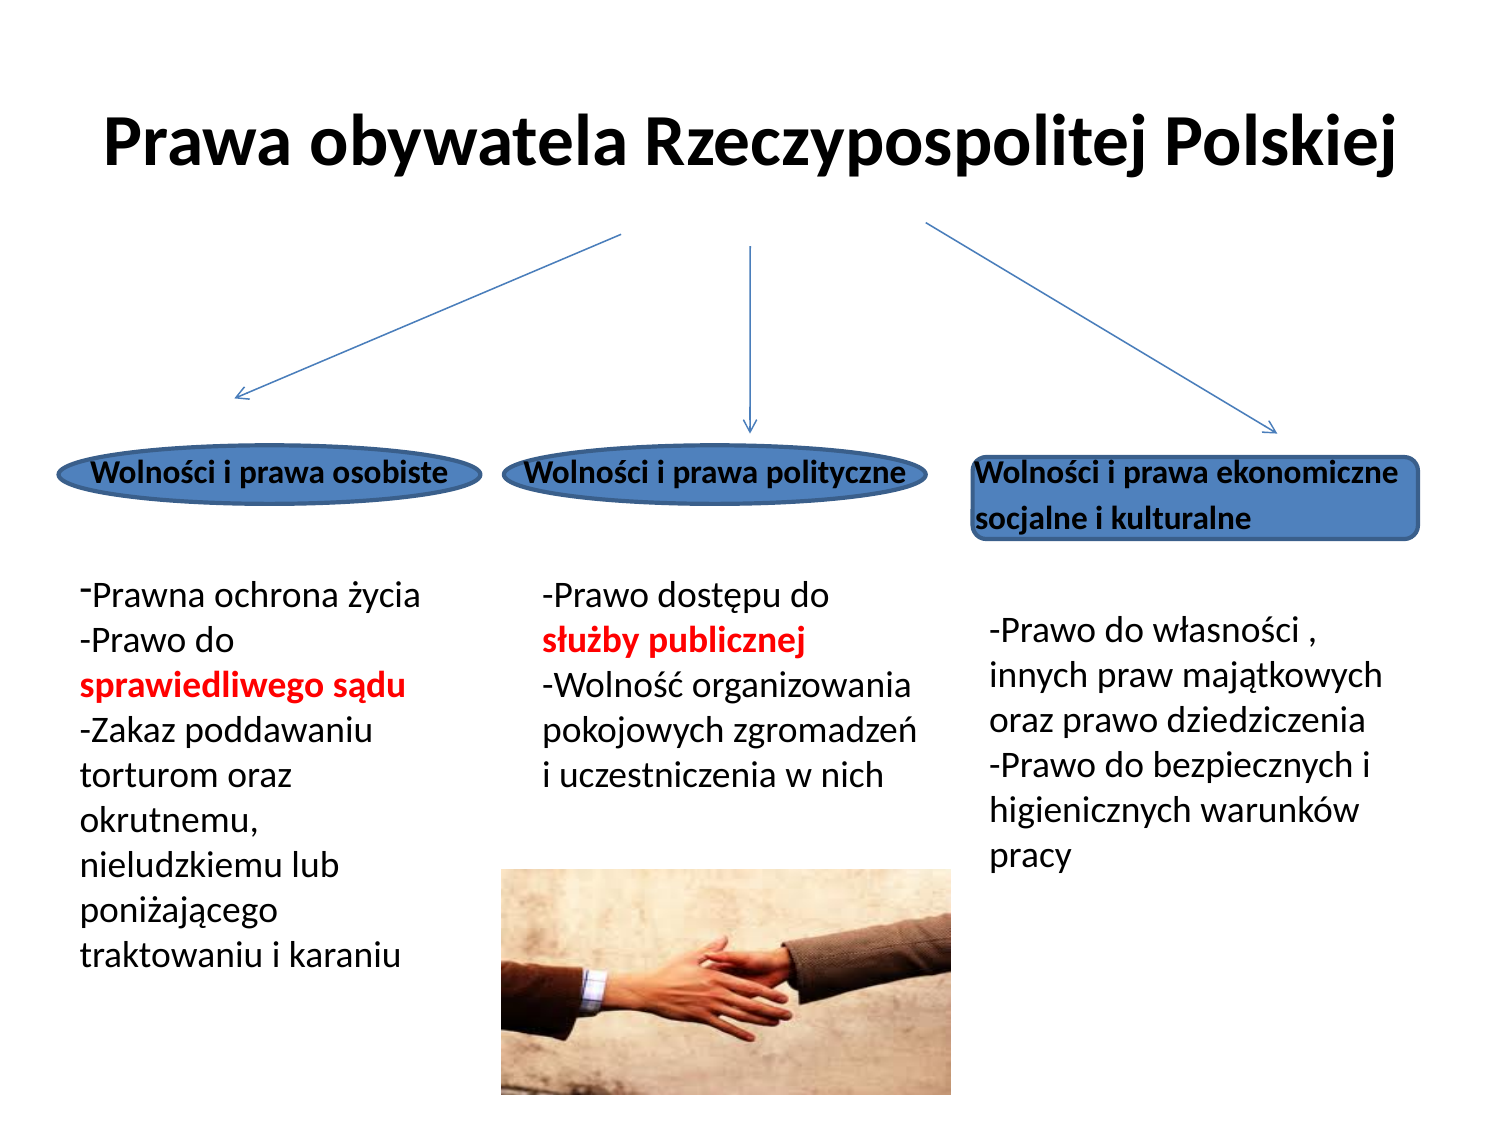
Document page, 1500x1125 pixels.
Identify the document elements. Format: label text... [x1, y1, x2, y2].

text_box -Prawo do własności , innych praw majątkowych oraz prawo dziedziczenia -Prawo do bezpiecznych i higienicznych warunków pracy [974, 597, 1412, 883]
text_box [234, 234, 622, 399]
title Prawa obywatela Rzeczypospolitej Polskiej [76, 42, 1427, 231]
text_box Prawna ochrona życia -Prawo do sprawiedliwego sądu -Zakaz poddawaniu torturom oraz okrutnemu, nieludzkiemu lub poniżającego traktowaniu i karaniu [64, 562, 479, 983]
text_box [56, 461, 75, 489]
text_box -Prawo dostępu do służby publicznej -Wolność organizowania pokojowych zgromadzeń i uczestniczenia w nich [527, 562, 941, 803]
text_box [925, 222, 1278, 434]
list Wolności i prawa osobiste Wolności i prawa polityczne Wolności i prawa ekonomiczne socjalne i kulturalne [75, 262, 1425, 1005]
picture [501, 869, 952, 1095]
